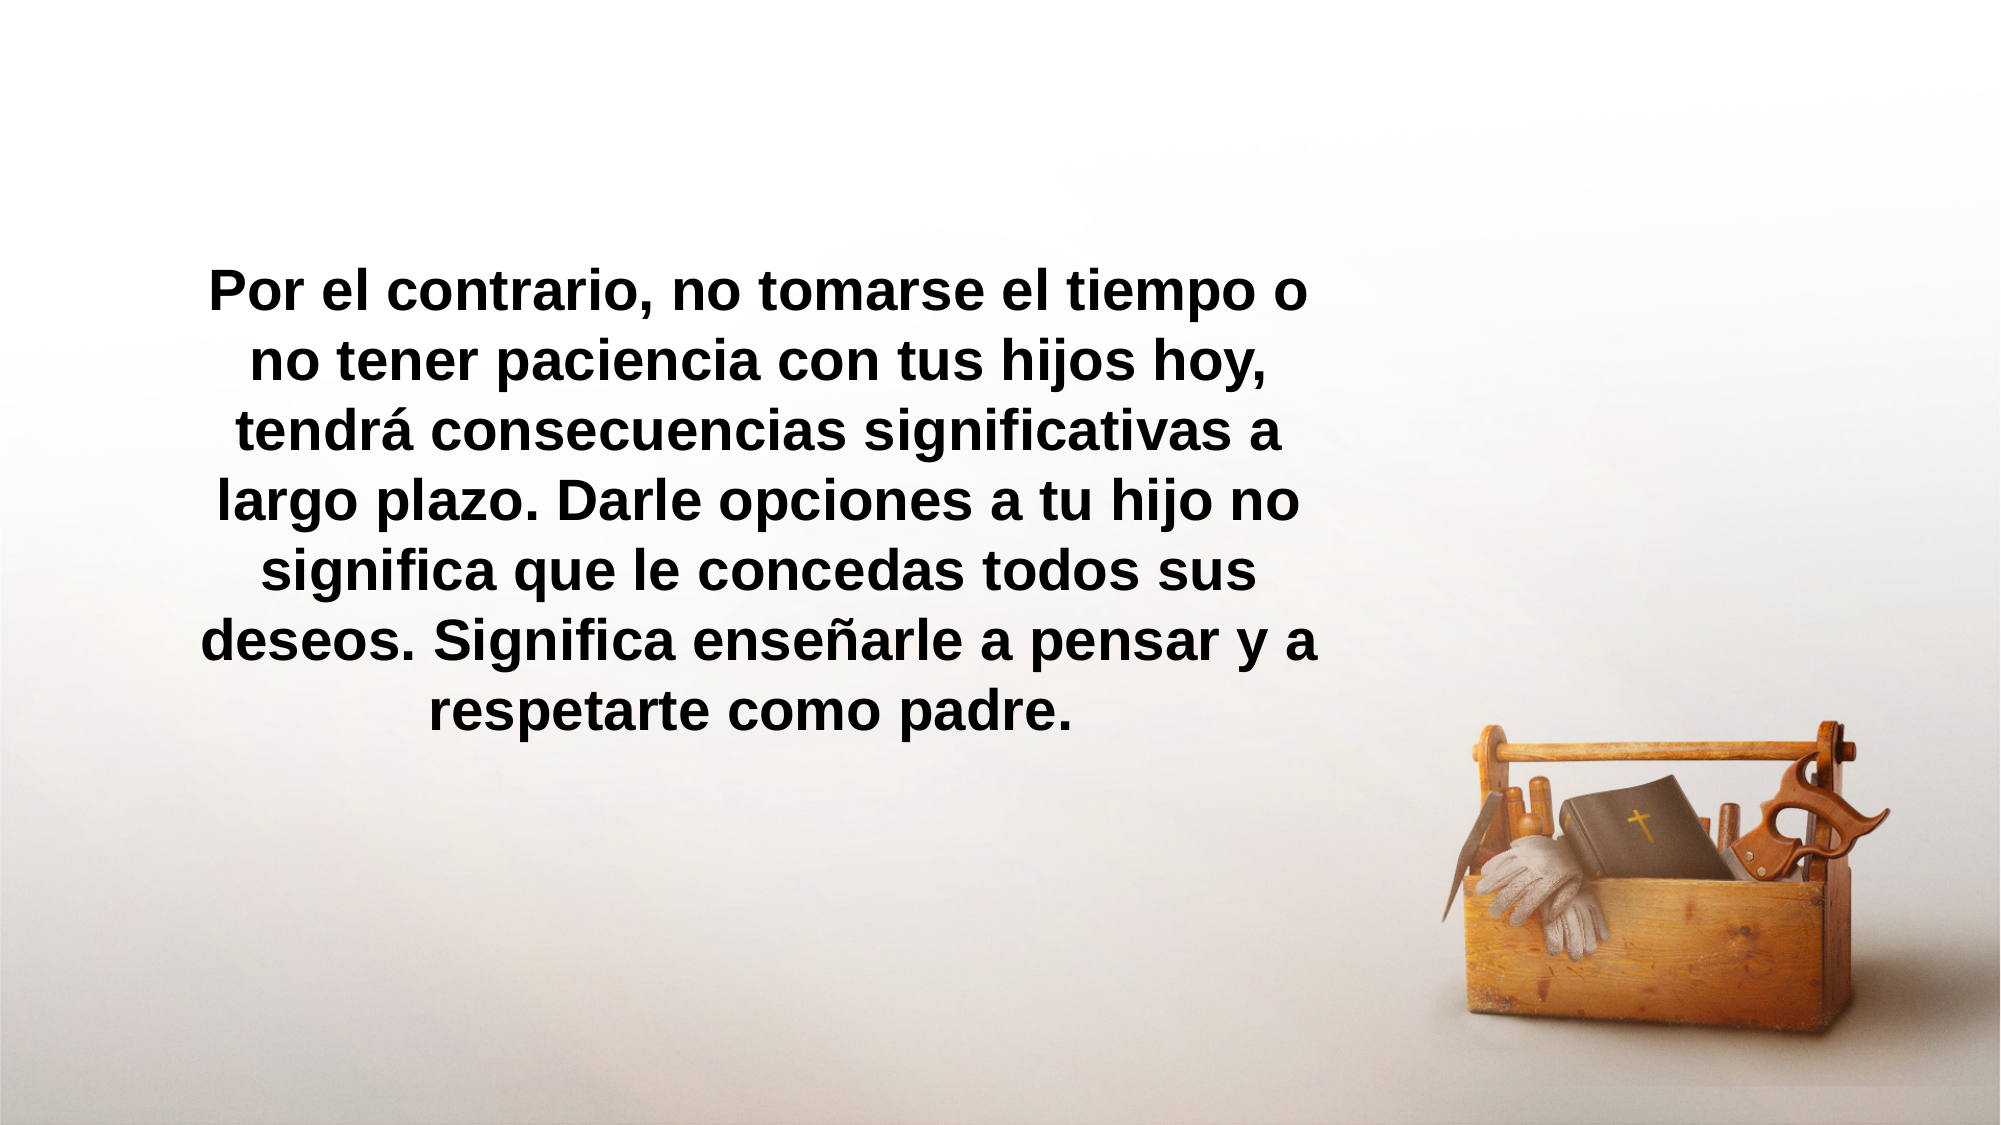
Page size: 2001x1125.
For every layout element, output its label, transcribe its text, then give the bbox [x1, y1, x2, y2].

picture [0, 0, 2001, 1125]
text_box Por el contrario, no tomarse el tiempo o no tener paciencia con tus hijos hoy, tendrá consecuencias significativas a largo plazo. Darle opciones a tu hijo no significa que le concedas todos sus deseos. Significa enseñarle a pensar y a respetarte como padre. [160, 245, 1359, 750]
